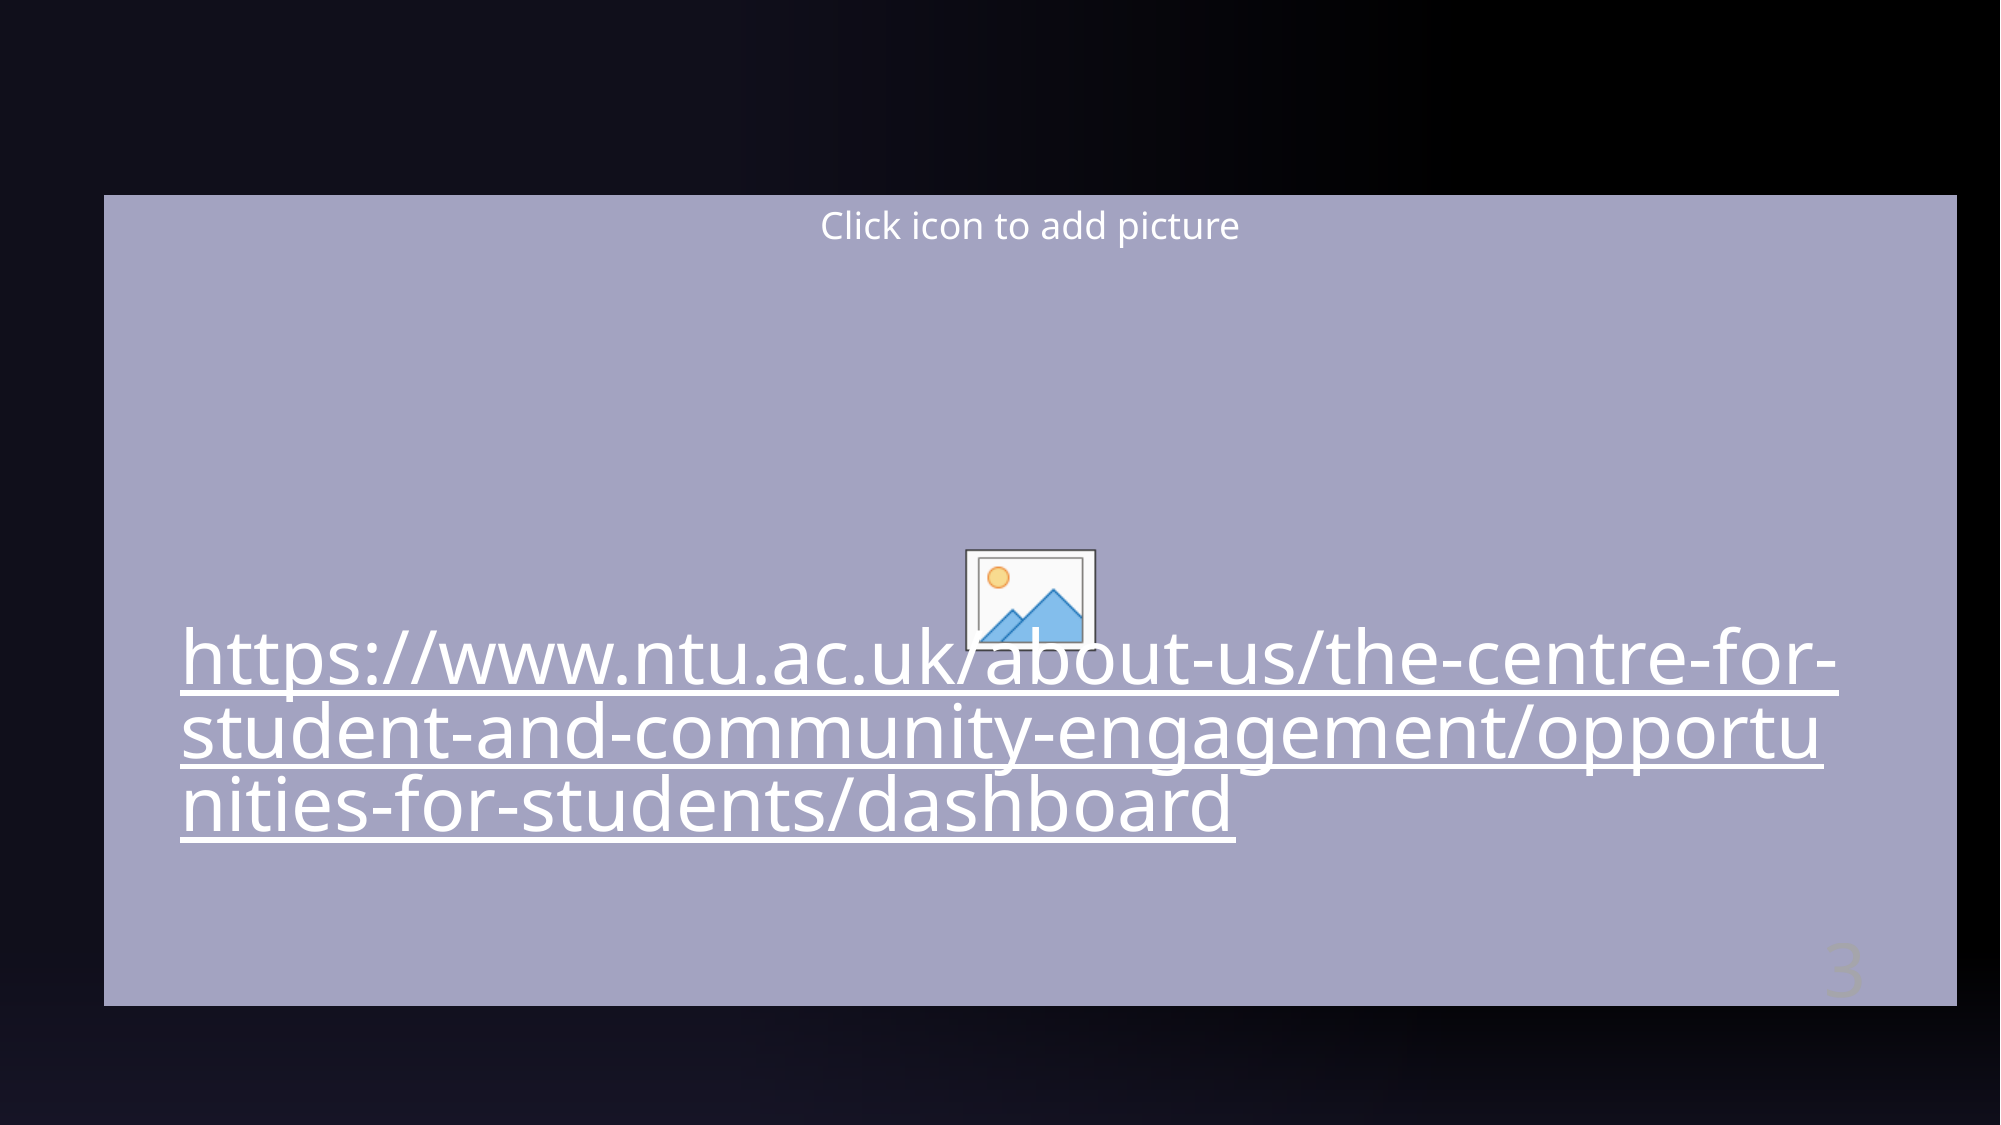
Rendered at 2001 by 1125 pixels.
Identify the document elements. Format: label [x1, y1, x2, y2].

picture [104, 194, 1958, 1007]
